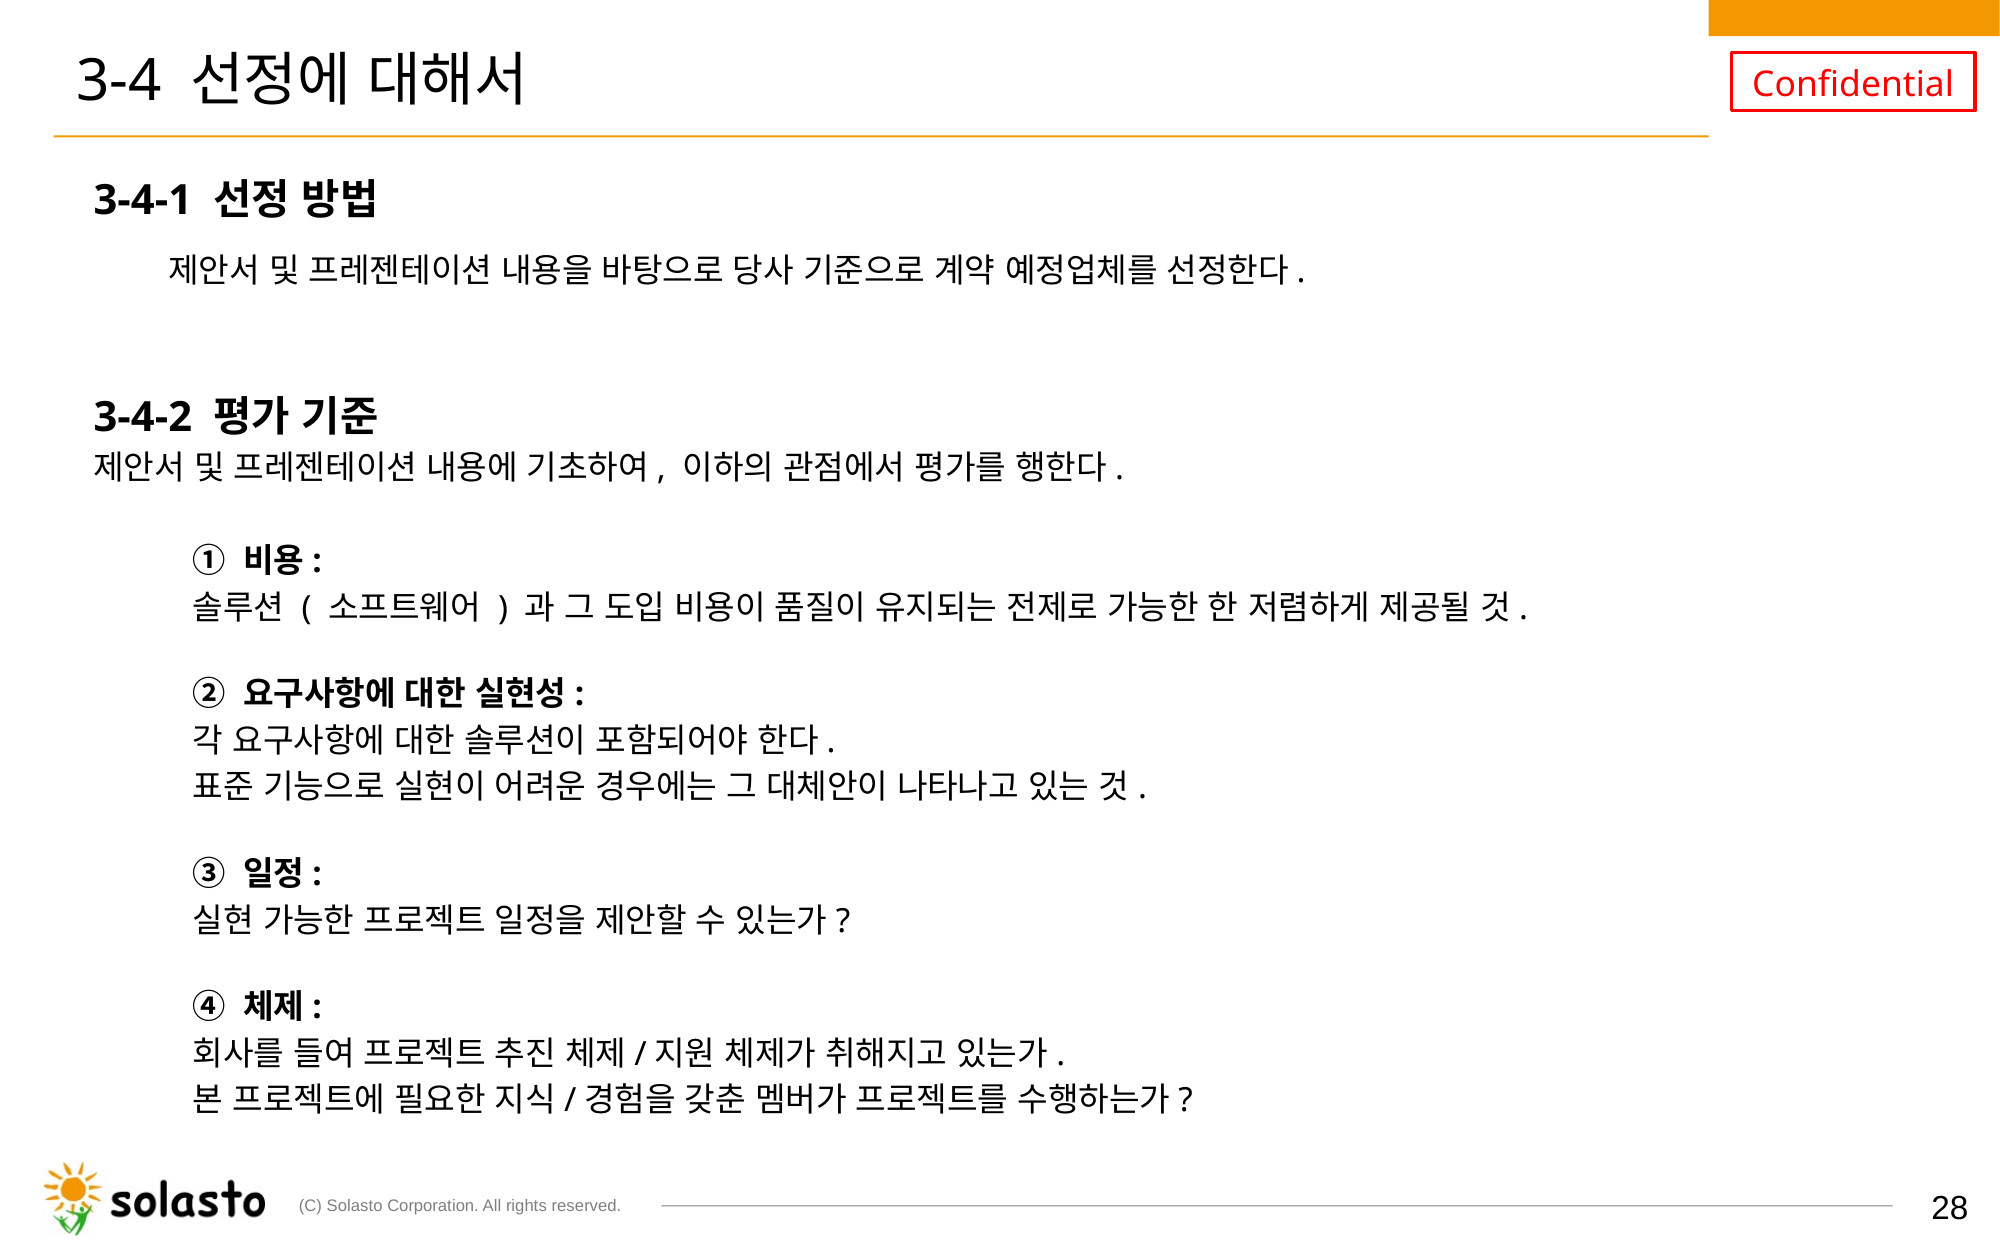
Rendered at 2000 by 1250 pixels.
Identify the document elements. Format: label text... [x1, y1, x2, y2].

text_box 3-4-1 선정 방법 제안서 및 프레젠테이션 내용을 바탕으로 당사 기준으로 계약 예정업체를 선정한다. 3-4-2 평가 기준 제안서 및 프레젠테이션 내용에 기초하여, 이하의 관점에서 평가를 행한다. ① 비용: 솔루션 ( 소프트웨어 ) 과 그 도입 비용이 품질이 유지되는 전제로 가능한 한 저렴하게 제공될 것. ② 요구사항에 대한 실현성: 각 요구사항에 대한 솔루션이 포함되어야 한다. 표준 기능으로 실현이 어려운 경우에는 그 대체안이 나타나고 있는 것. ③ 일정: 실현 가능한 프로젝트 일정을 제안할 수 있는가? ④ 체제: 회사를 들여 프로젝트 추진 체제/지원 체제가 취해지고 있는가. 본 프로젝트에 필요한 지식/경험을 갖춘 멤버가 프로젝트를 수행하는가? [78, 140, 1886, 1133]
picture [43, 1161, 265, 1238]
title 3-4 선정에 대해서 [61, 34, 1709, 121]
